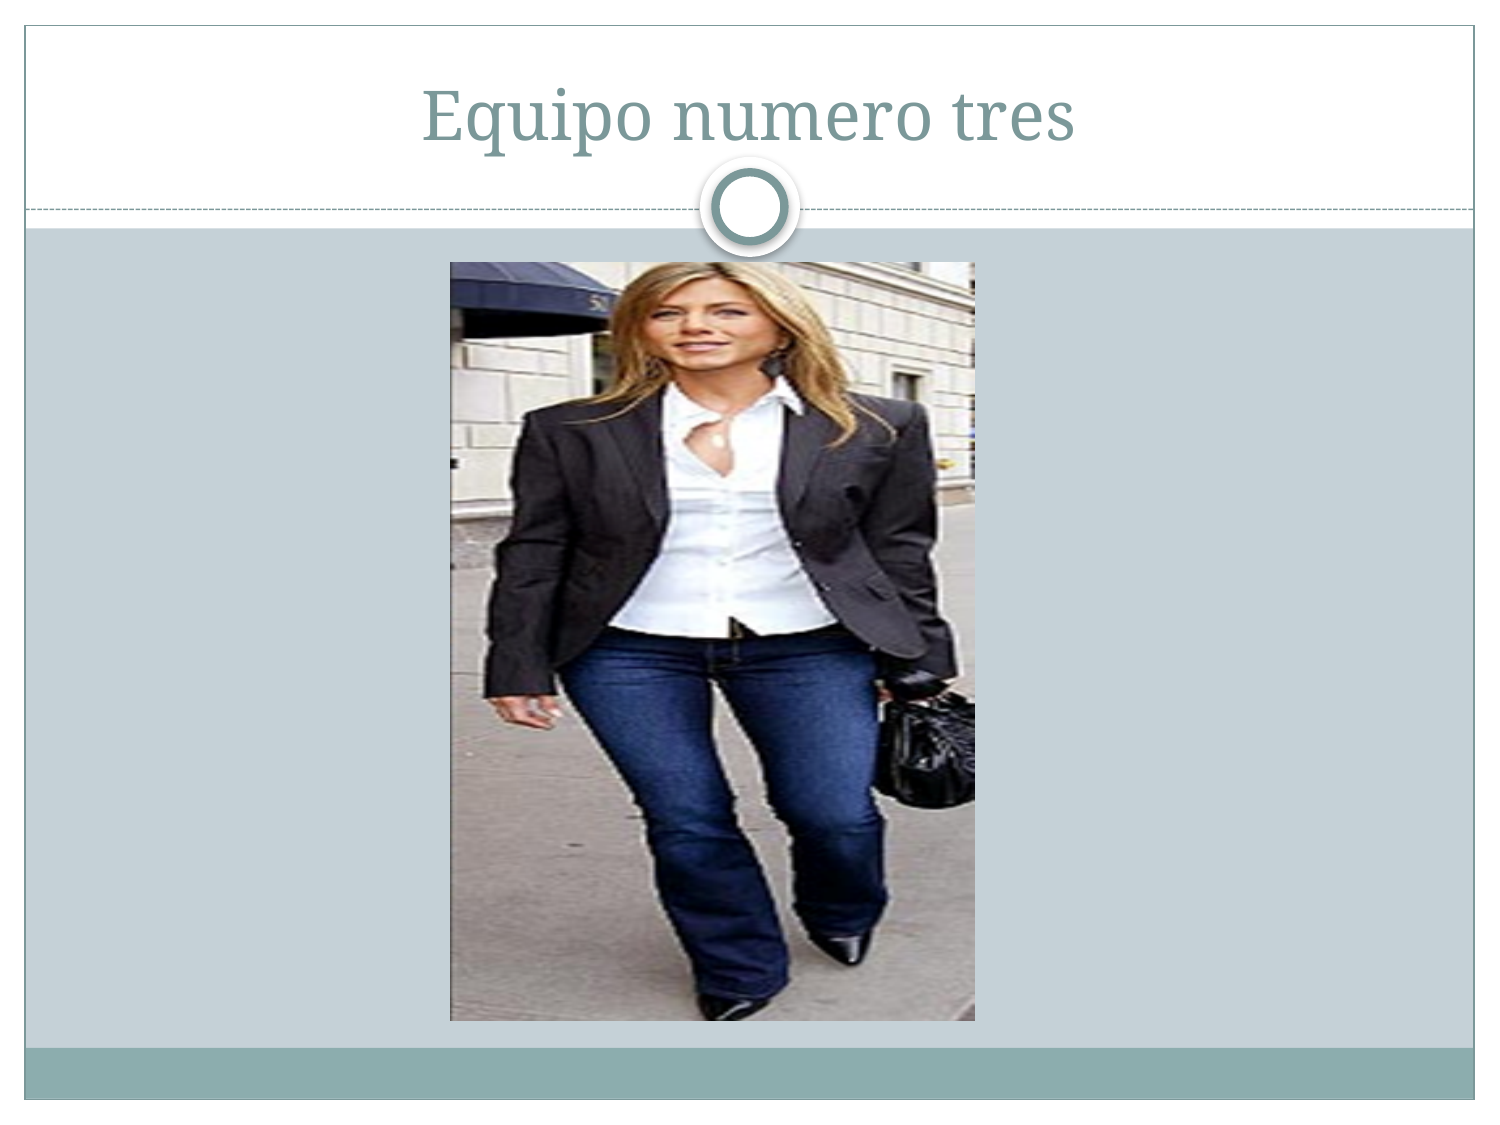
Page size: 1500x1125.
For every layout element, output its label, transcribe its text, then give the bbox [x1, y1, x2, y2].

picture [449, 262, 976, 1021]
title Equipo numero tres [49, 37, 1450, 162]
